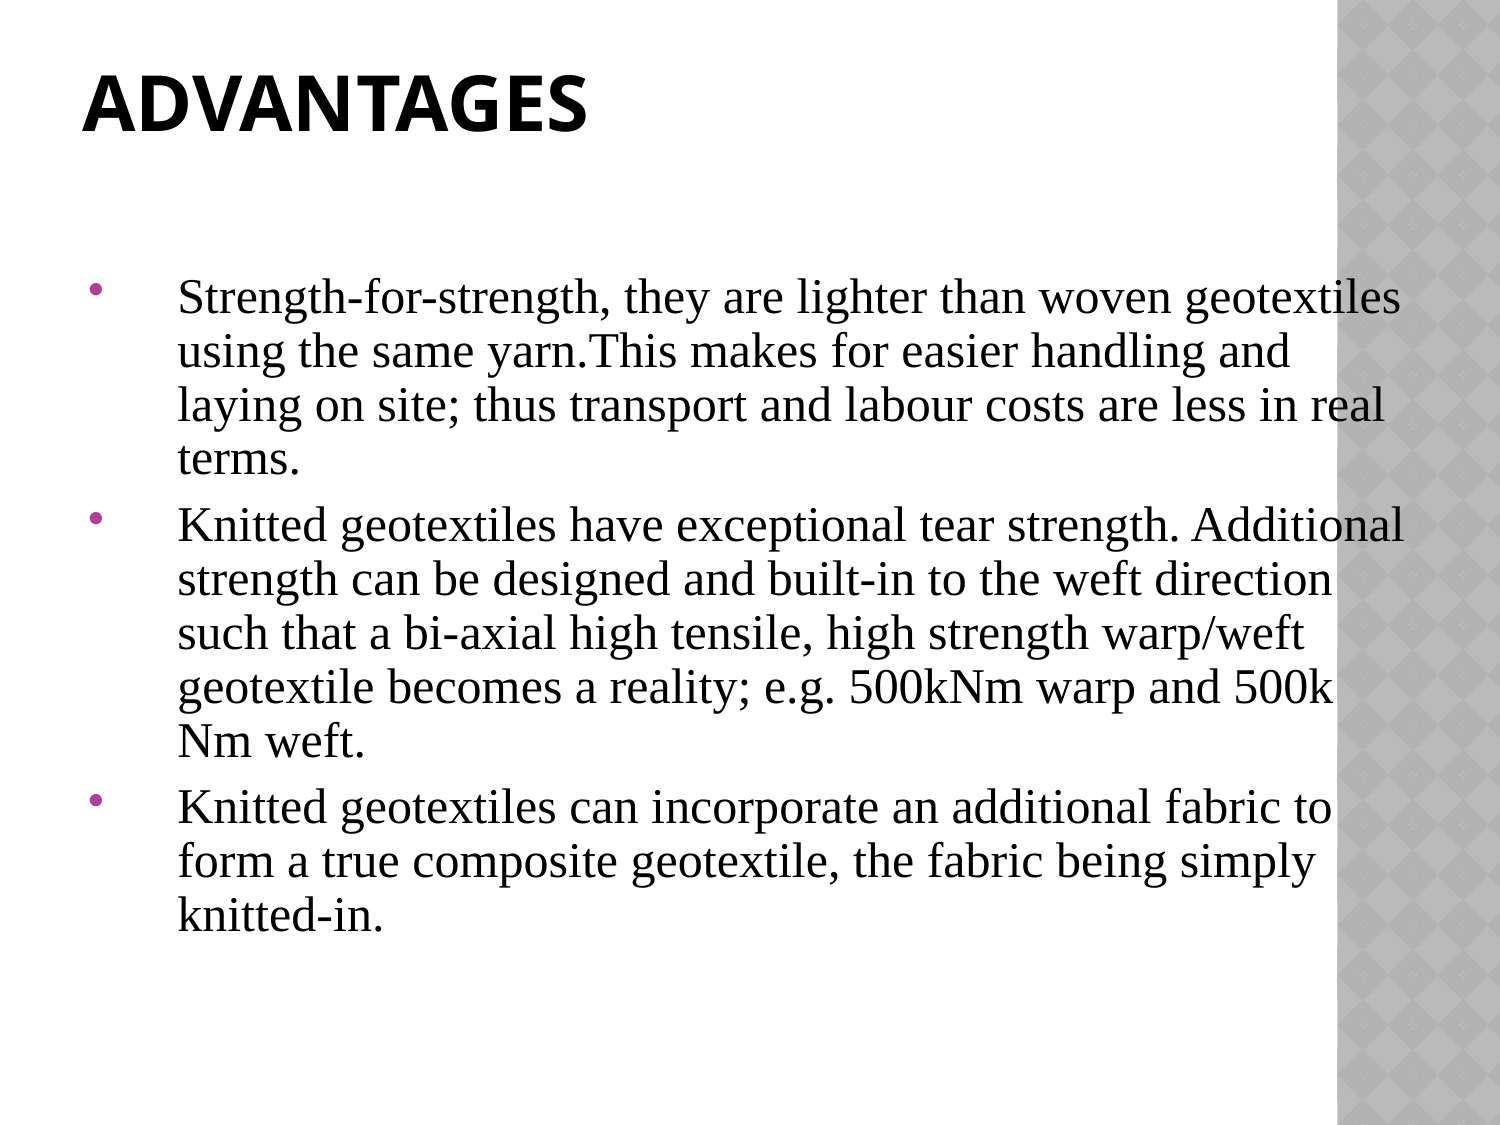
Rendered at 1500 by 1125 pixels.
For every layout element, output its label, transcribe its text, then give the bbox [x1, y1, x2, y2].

title Advantages [75, 52, 1263, 240]
list Strength-for-strength, they are lighter than woven geotextiles using the same yarn.This makes for easier handling and laying on site; thus transport and labour costs are less in real terms. Knitted geotextiles have exceptional tear strength. Additional strength can be designed and built-in to the weft direction such that a bi-axial high tensile, high strength warp/weft geotextile becomes a reality; e.g. 500kNm warp and 500k Nm weft. Knitted geotextiles can incorporate an additional fabric to form a true composite geotextile, the fabric being simply knitted-in. [75, 262, 1425, 1063]
